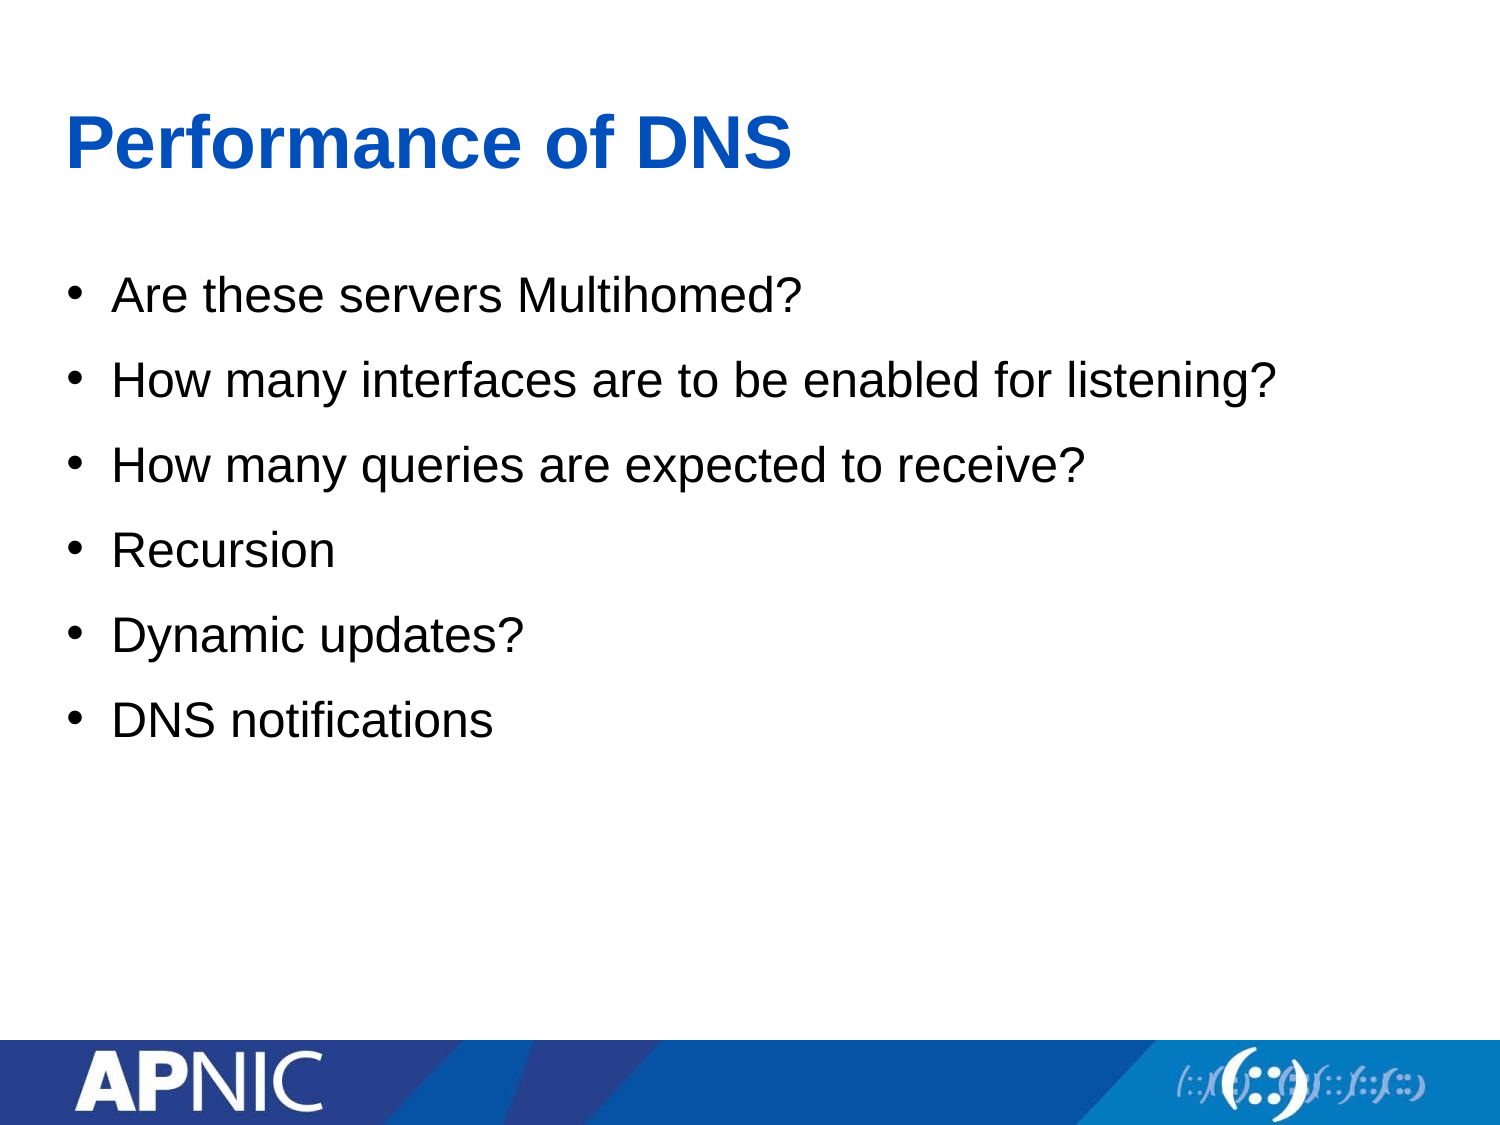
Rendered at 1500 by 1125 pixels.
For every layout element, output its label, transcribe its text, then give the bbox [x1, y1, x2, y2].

title Performance of DNS [64, 45, 1436, 233]
picture [0, 1040, 1500, 1125]
list Are these servers Multihomed? How many interfaces are to be enabled for listening? How many queries are expected to receive? Recursion Dynamic updates? DNS notifications [66, 262, 1437, 1012]
